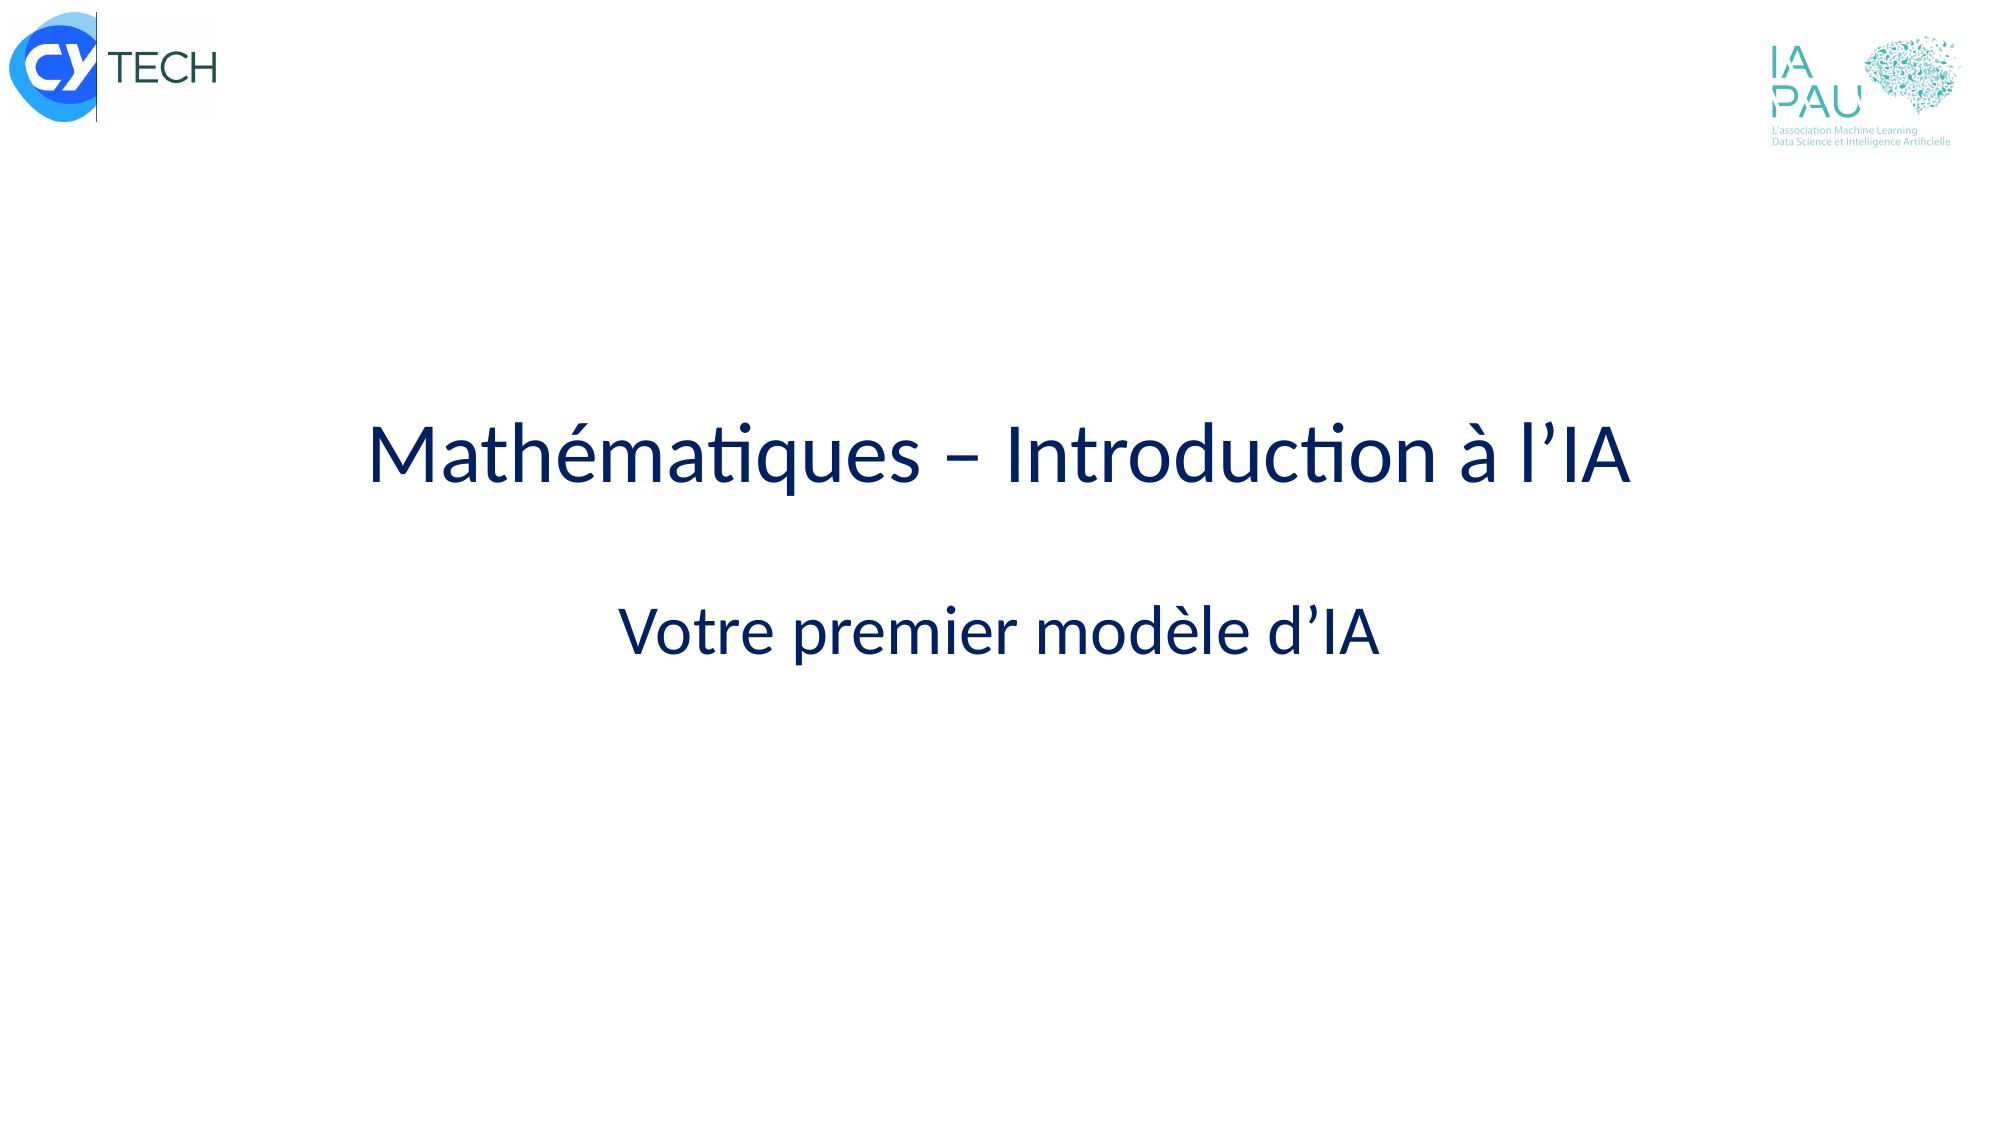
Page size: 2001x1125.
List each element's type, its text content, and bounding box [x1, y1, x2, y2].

title Mathématiques – Introduction à l’IA Votre premier modèle d’IA [249, 284, 1750, 676]
picture [1738, 12, 1986, 169]
picture [9, 12, 216, 122]
